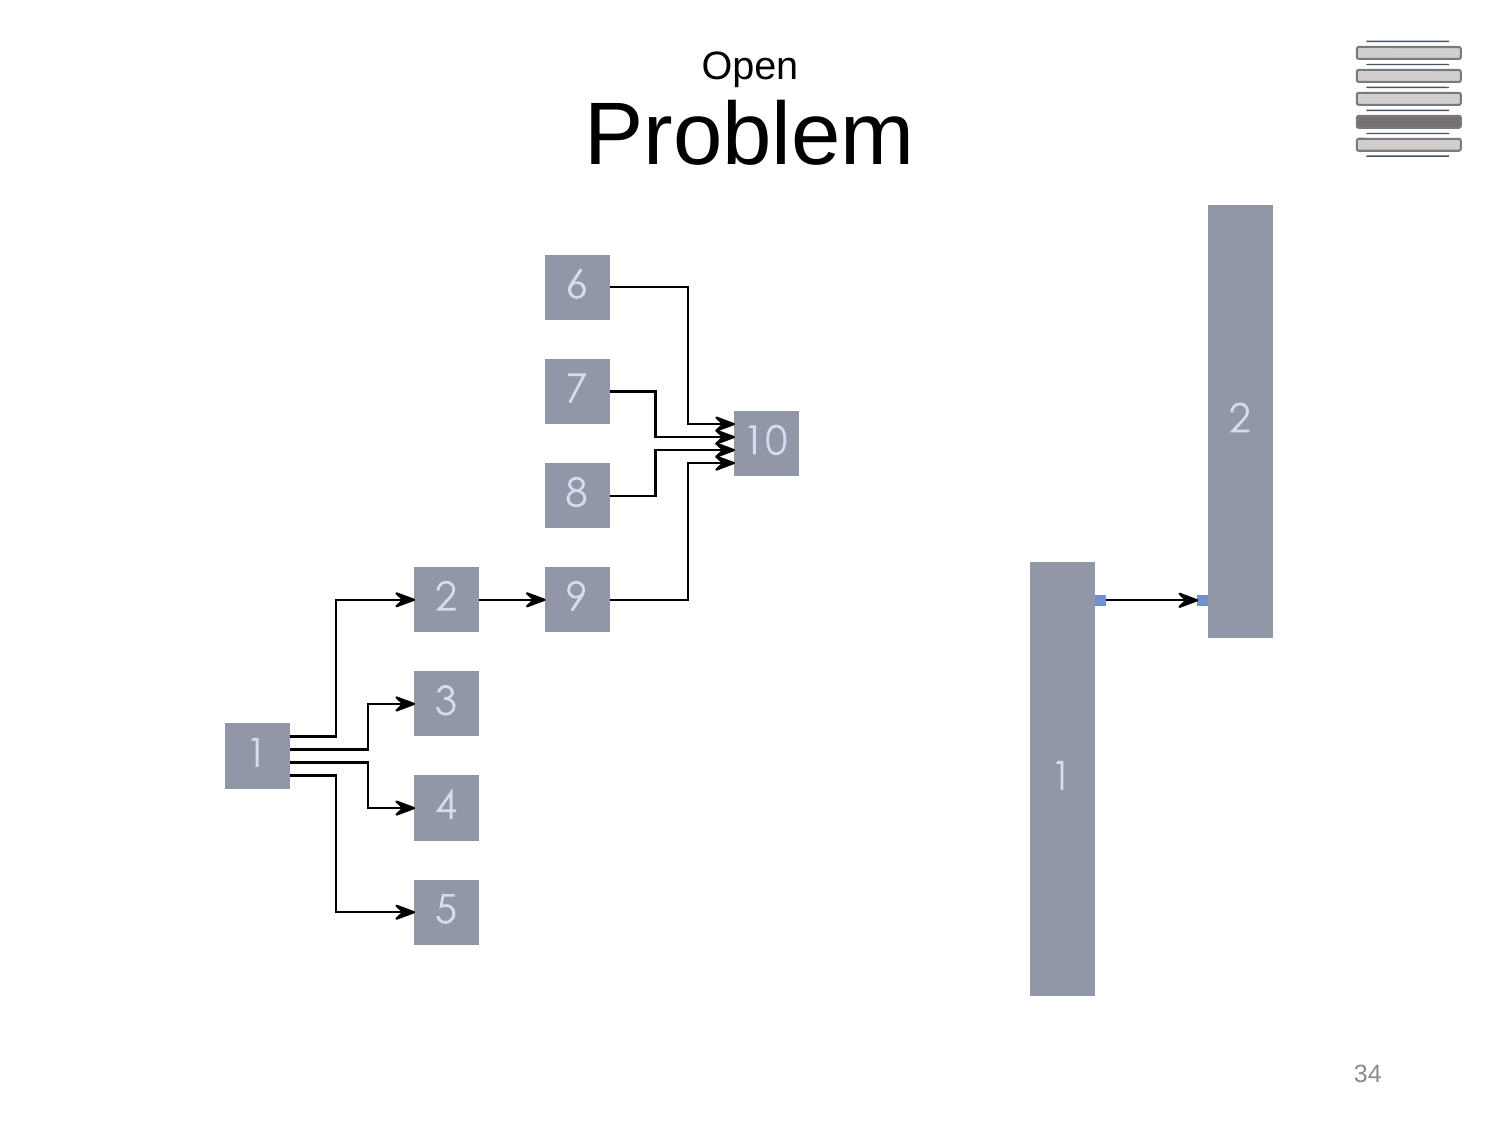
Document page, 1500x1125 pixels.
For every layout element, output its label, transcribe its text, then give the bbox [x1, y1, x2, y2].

picture [1025, 200, 1280, 1002]
picture [220, 250, 805, 952]
title Open Problem [103, 37, 1397, 193]
slide_number 33 [1059, 1042, 1397, 1103]
